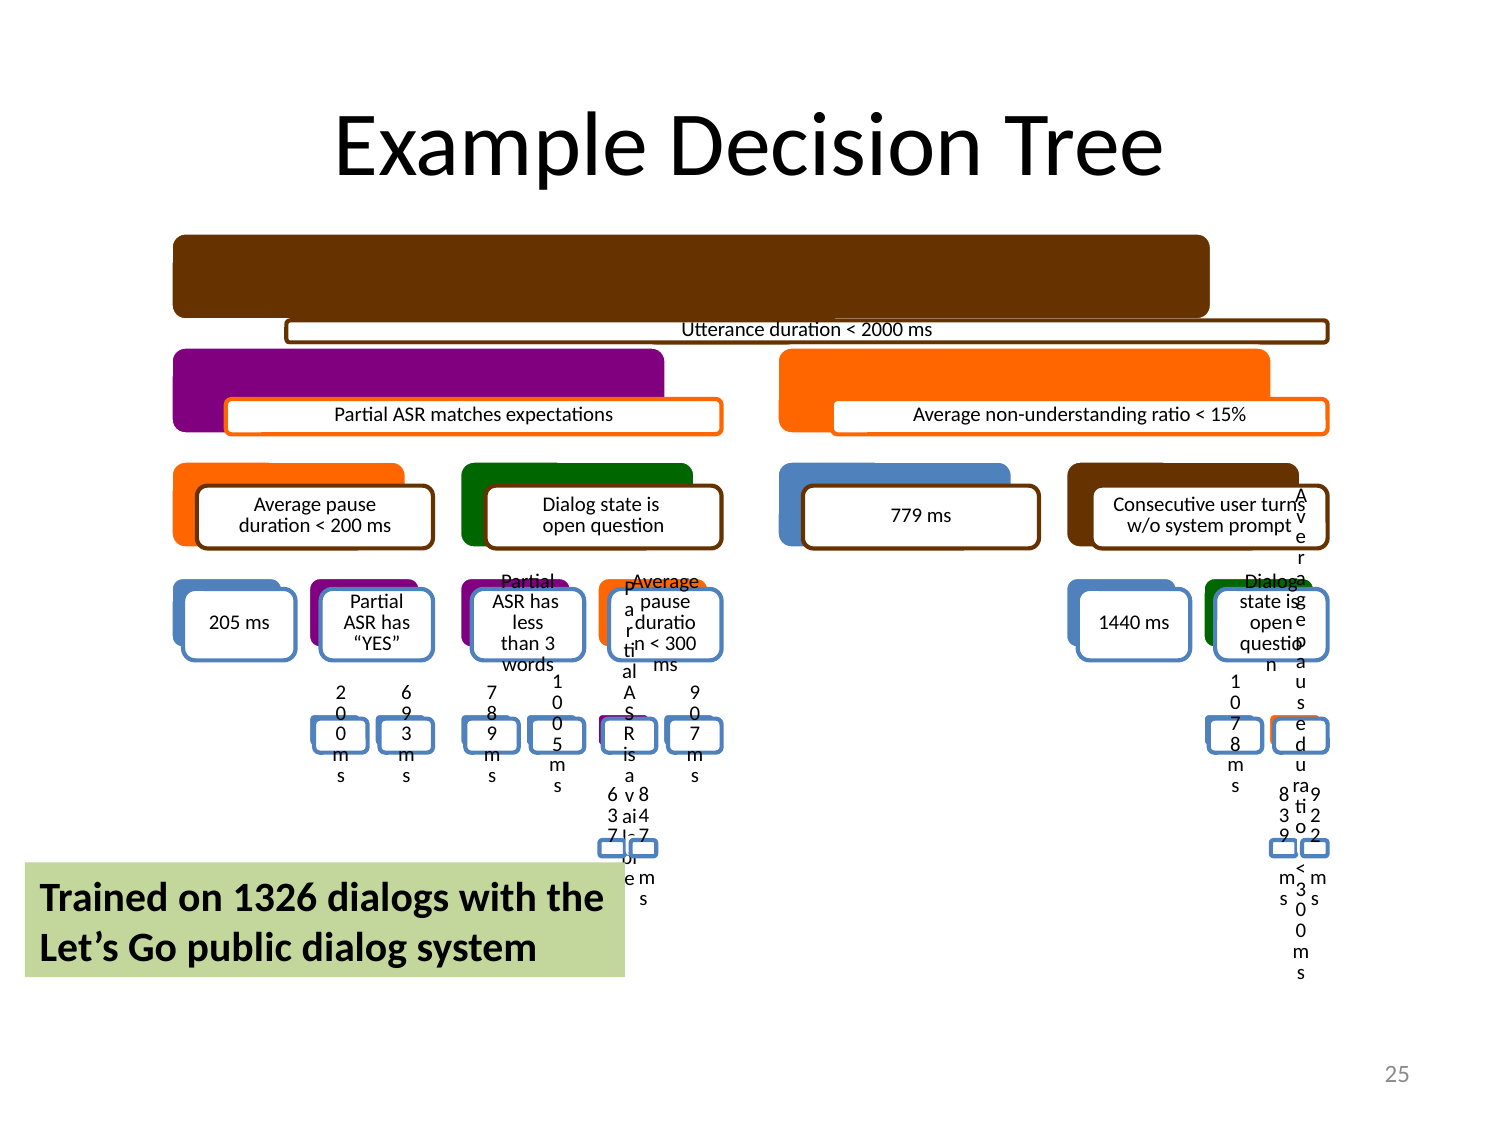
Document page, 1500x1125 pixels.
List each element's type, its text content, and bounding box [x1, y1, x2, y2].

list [25, 232, 1473, 1006]
title Example Decision Tree [75, 45, 1425, 230]
slide_number 25 [1074, 1042, 1425, 1103]
